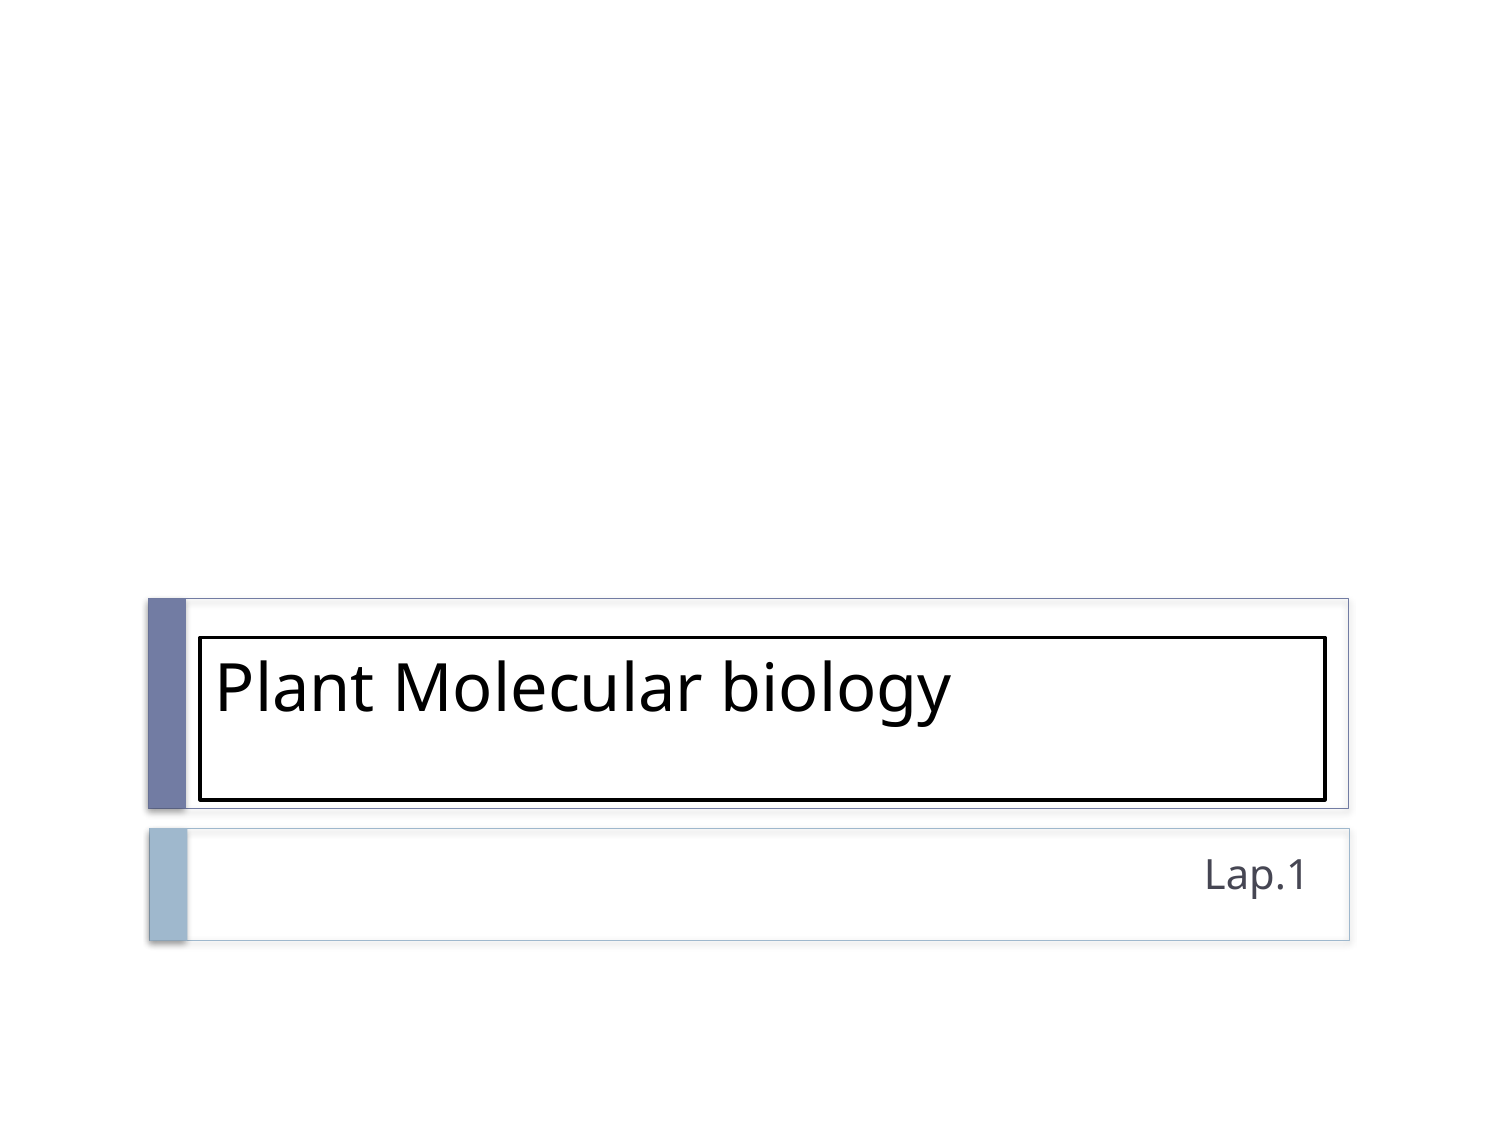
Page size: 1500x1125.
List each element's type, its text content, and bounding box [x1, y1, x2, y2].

subtitle Lap.1 [200, 840, 1325, 929]
title Plant Molecular biology [198, 636, 1327, 802]
